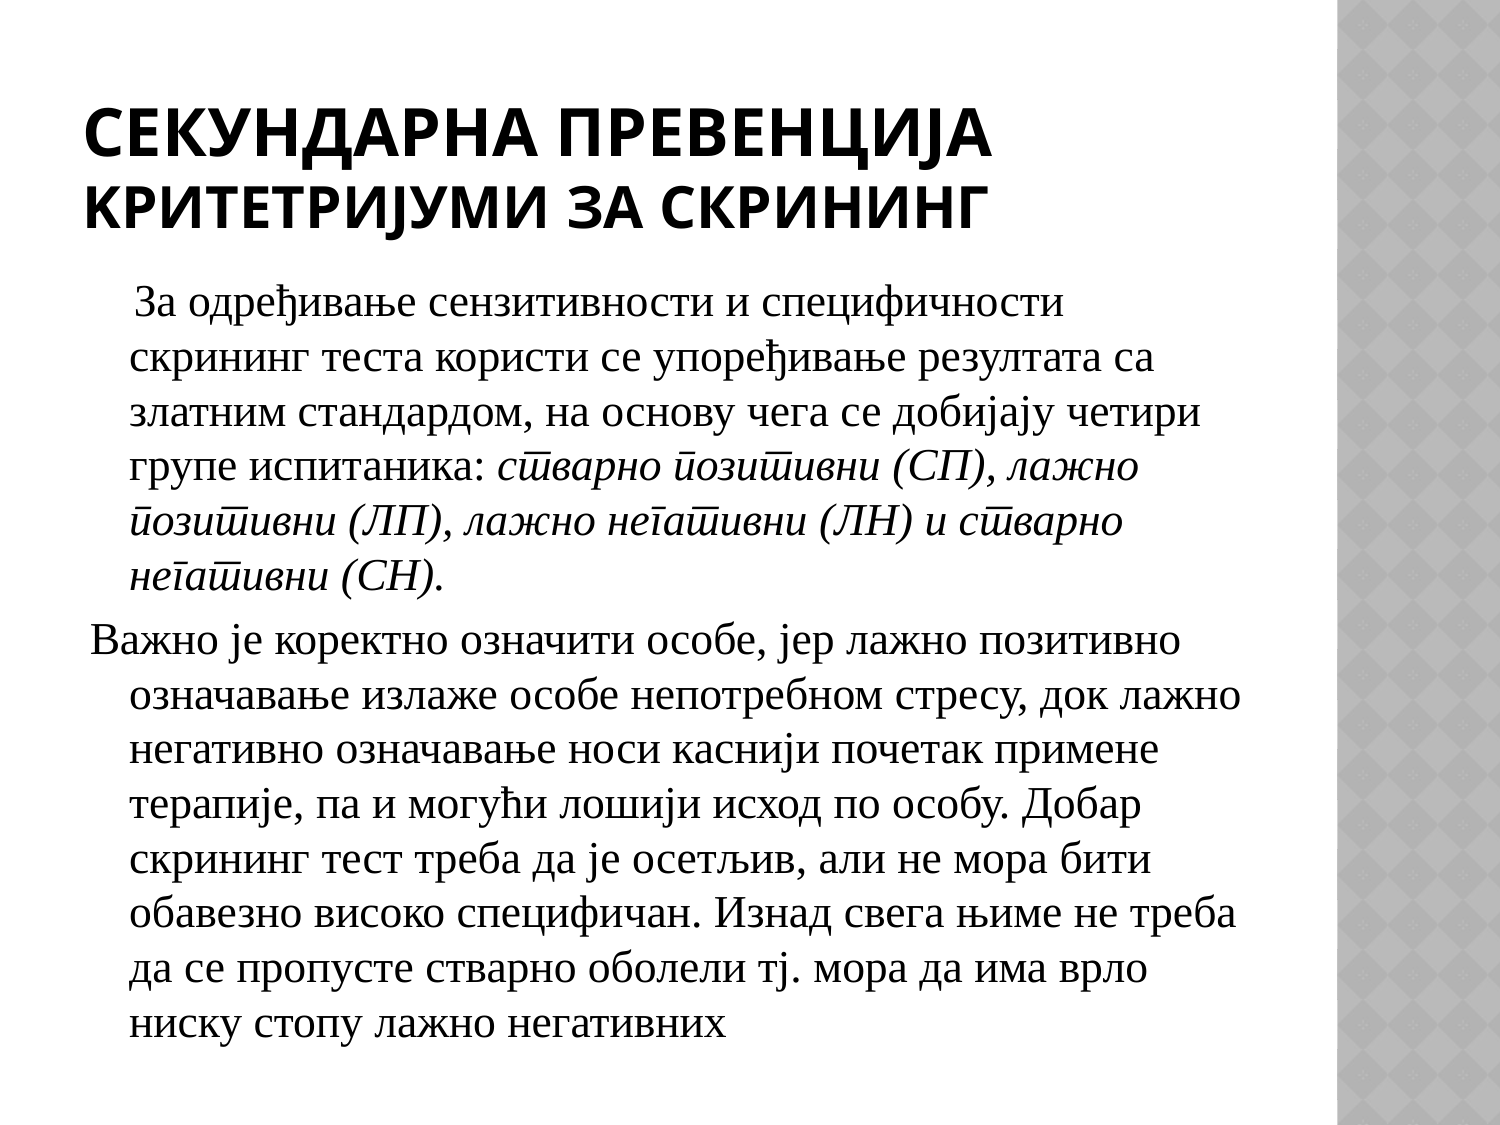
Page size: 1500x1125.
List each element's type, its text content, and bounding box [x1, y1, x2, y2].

list За одређивање сензитивности и специфичности скрининг теста користи се упоређивање резултата са златним стандардом, на основу чега се добијају четири групе испитаника: стварно позитивни (СП), лажно позитивни (ЛП), лажно негативни (ЛН) и стварно негативни (СН). Важно је коректно означити особе, јер лажно позитивно означавање излаже особе непотребном стресу, док лажно негативно означавање носи каснији почетак примене терапије, па и могући лошији исход по особу. Добар скрининг тест треба да је осетљив, али не мора бити обавезно високо специфичан. Изнад свега њиме не треба да се пропусте стварно оболели тј. мора да има врло ниску стопу лажно негативних [75, 264, 1263, 1059]
title Секундарна превенција kритетријуми за скрининг [75, 52, 1263, 240]
